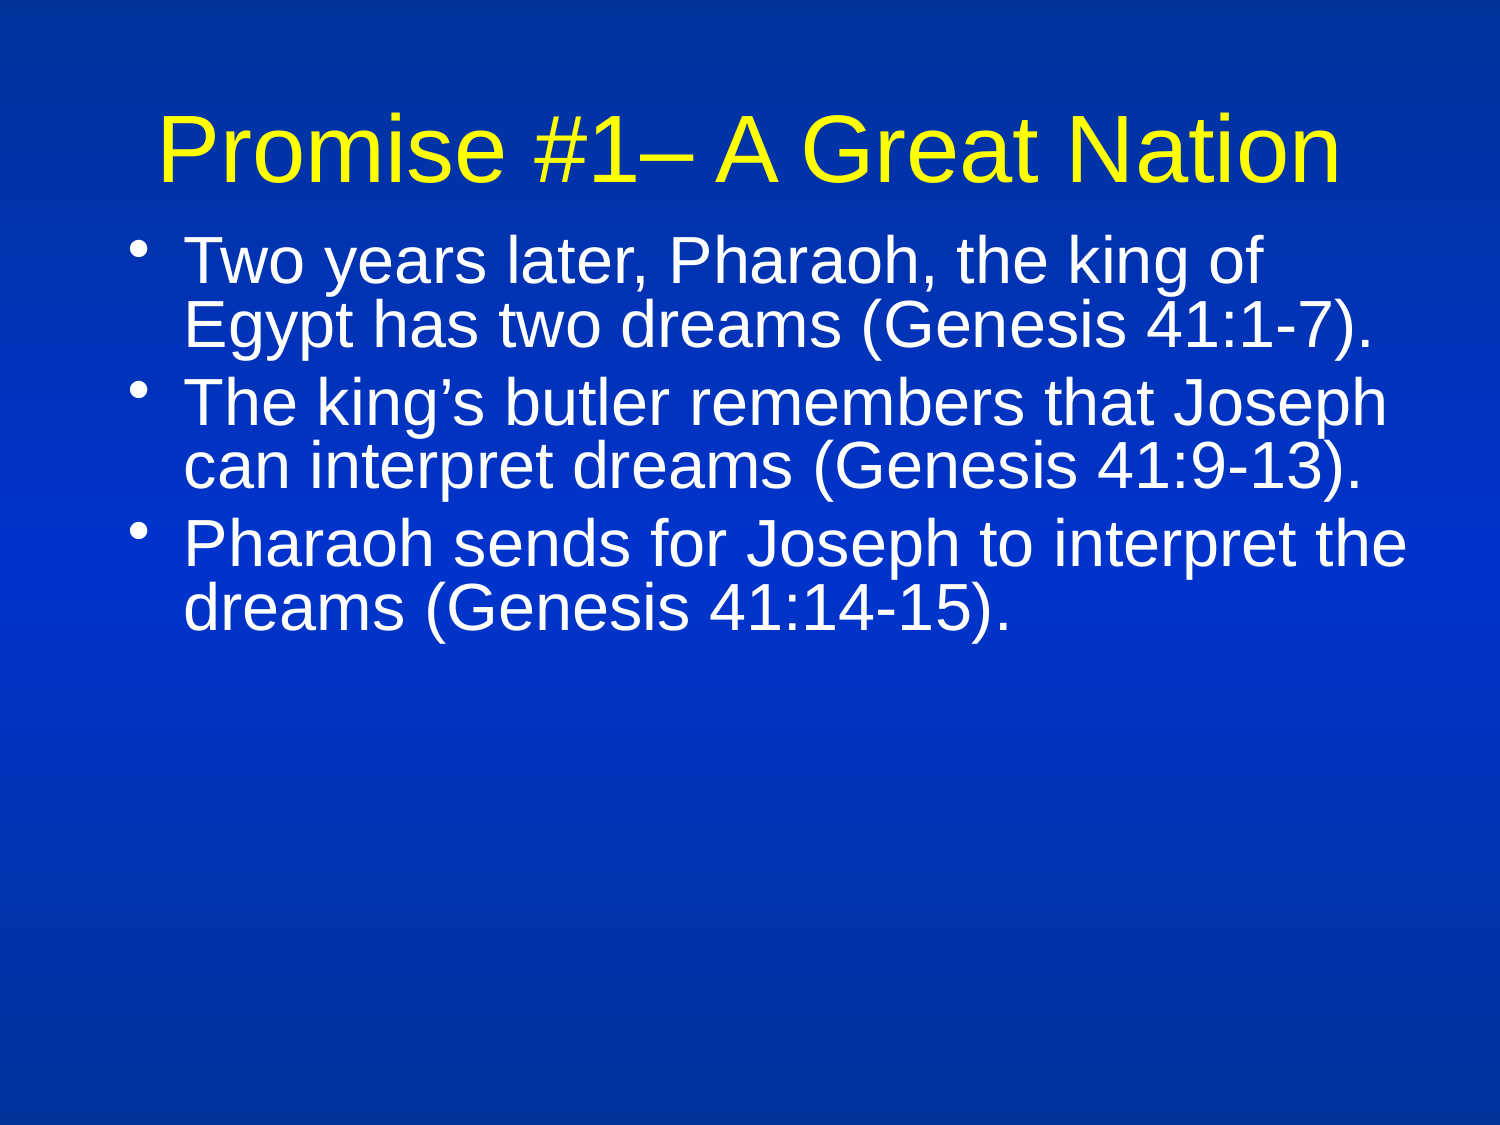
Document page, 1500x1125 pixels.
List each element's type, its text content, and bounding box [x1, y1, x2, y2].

title Promise #1– A Great Nation [37, 50, 1463, 238]
list Two years later, Pharaoh, the king of Egypt has two dreams (Genesis 41:1-7). The king’s butler remembers that Joseph can interpret dreams (Genesis 41:9-13). Pharaoh sends for Joseph to interpret the dreams (Genesis 41:14-15). [112, 224, 1450, 650]
